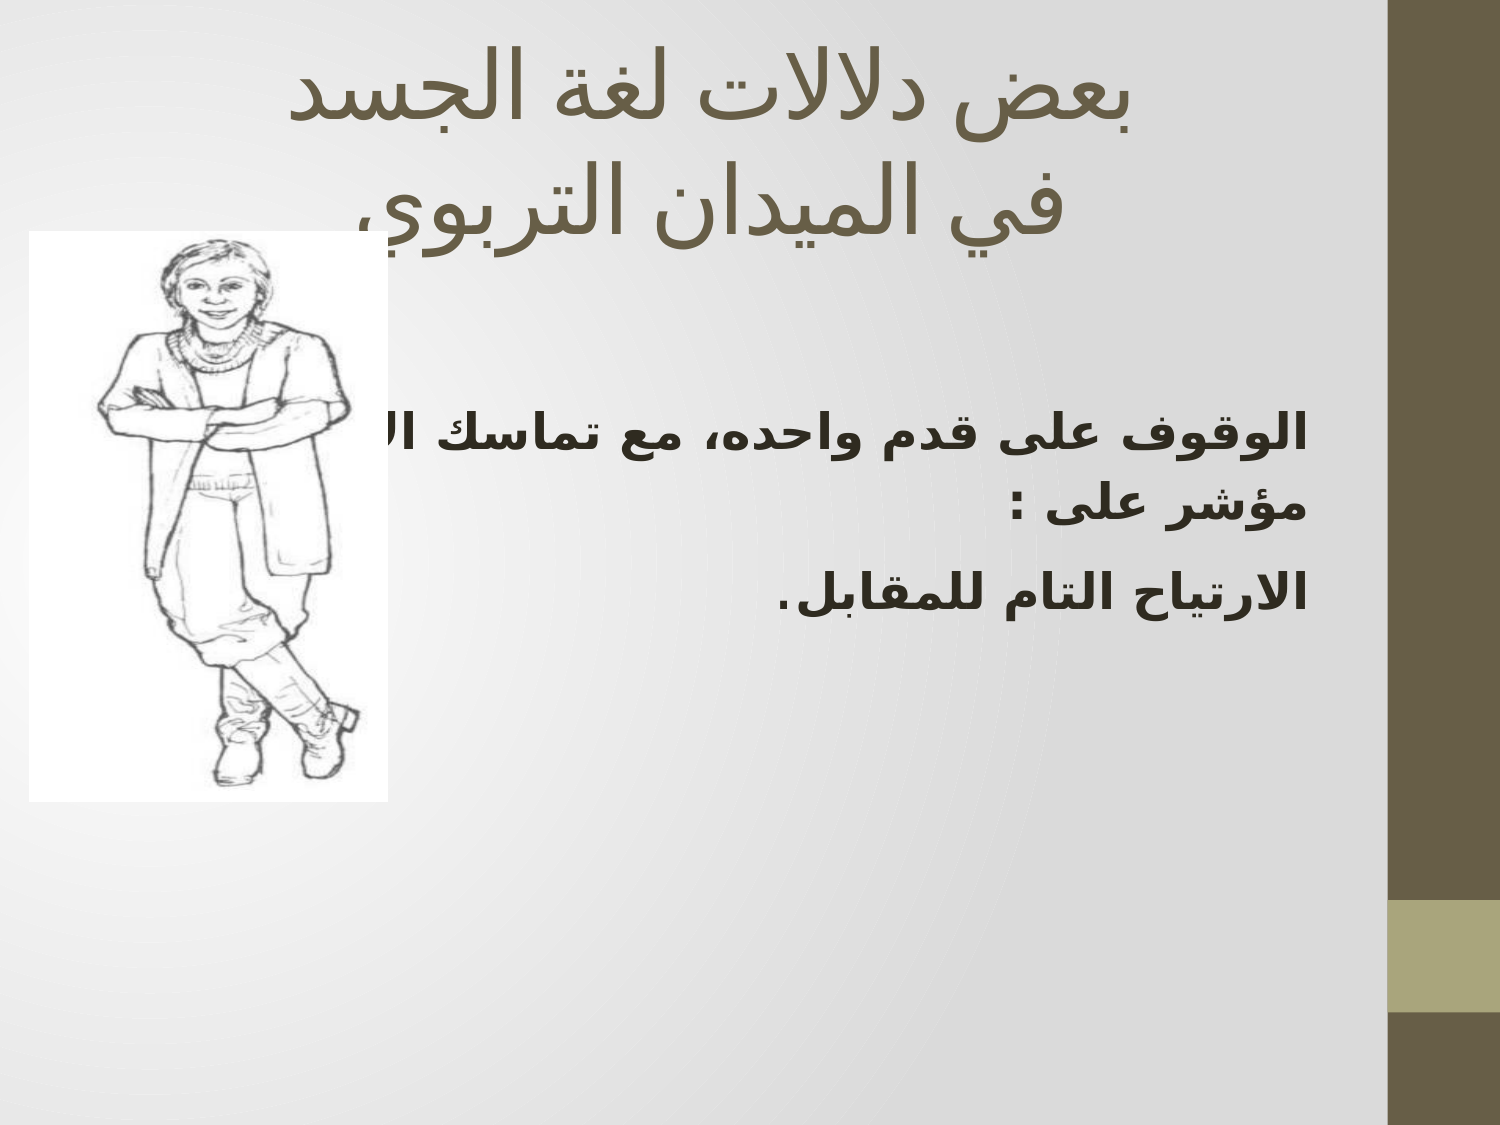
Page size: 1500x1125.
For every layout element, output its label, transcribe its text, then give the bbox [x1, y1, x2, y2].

list الوقوف على قدم واحده، مع تماسك الأيدي مؤشر على : الارتياح التام للمقابل. [75, 262, 1325, 1050]
picture [28, 231, 388, 802]
title بعض دلالات لغة الجسد في الميدان التربوي [75, 45, 1325, 233]
